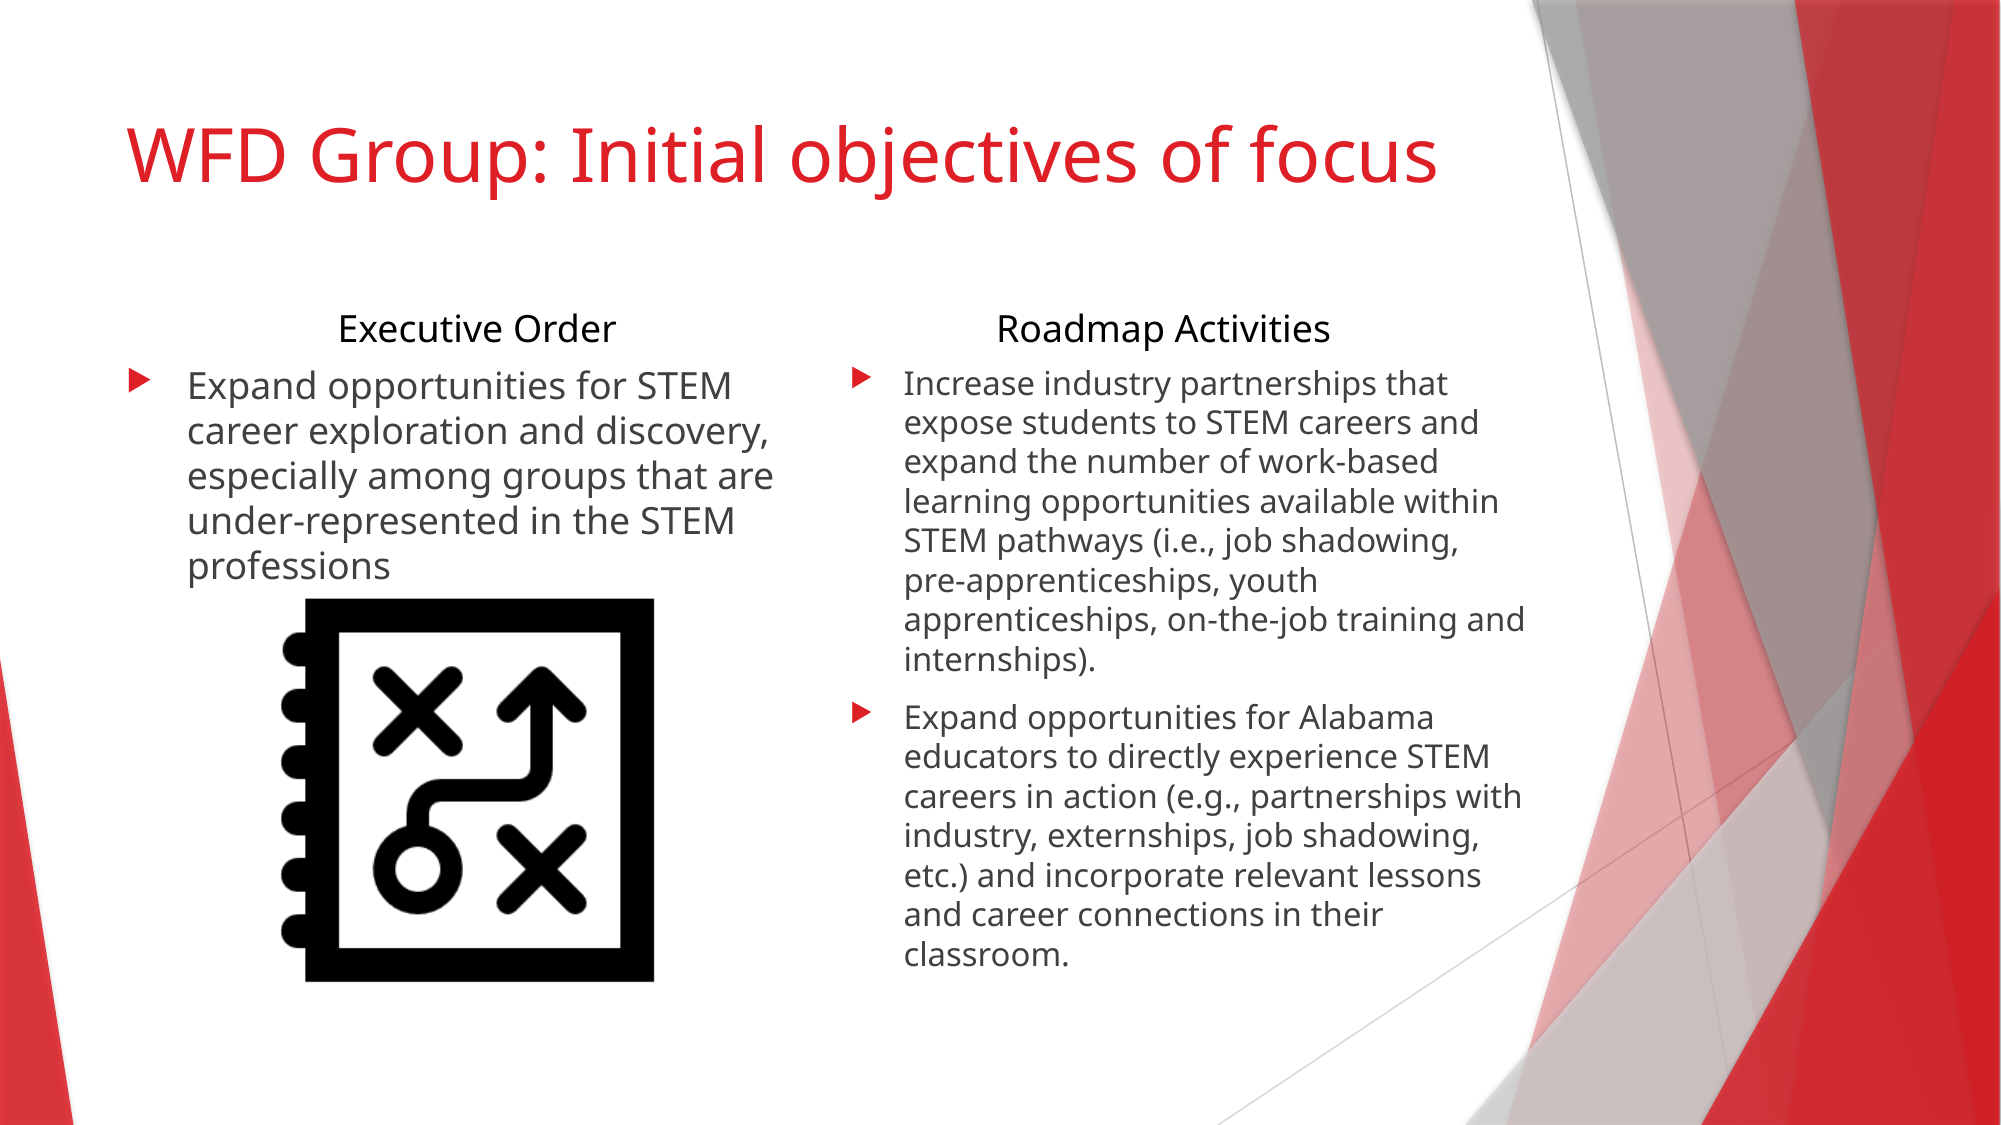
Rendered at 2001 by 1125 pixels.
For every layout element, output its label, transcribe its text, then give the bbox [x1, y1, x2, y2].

picture [192, 520, 734, 1061]
list Expand opportunities for STEM career exploration and discovery, especially among groups that are under-represented in the STEM professions [111, 354, 798, 992]
text_box Roadmap Activities [930, 297, 1397, 358]
list Increase industry partnerships that expose students to STEM careers and expand the number of work-based learning opportunities available within STEM pathways (i.e., job shadowing, pre-apprenticeships, youth apprenticeships, on-the-job training and internships). Expand opportunities for Alabama educators to directly experience STEM careers in action (e.g., partnerships with industry, externships, job shadowing, etc.) and incorporate relevant lessons and career connections in their classroom. [834, 354, 1546, 992]
text_box Executive Order [244, 297, 710, 358]
title WFD Group: Initial objectives of focus [111, 99, 1522, 317]
